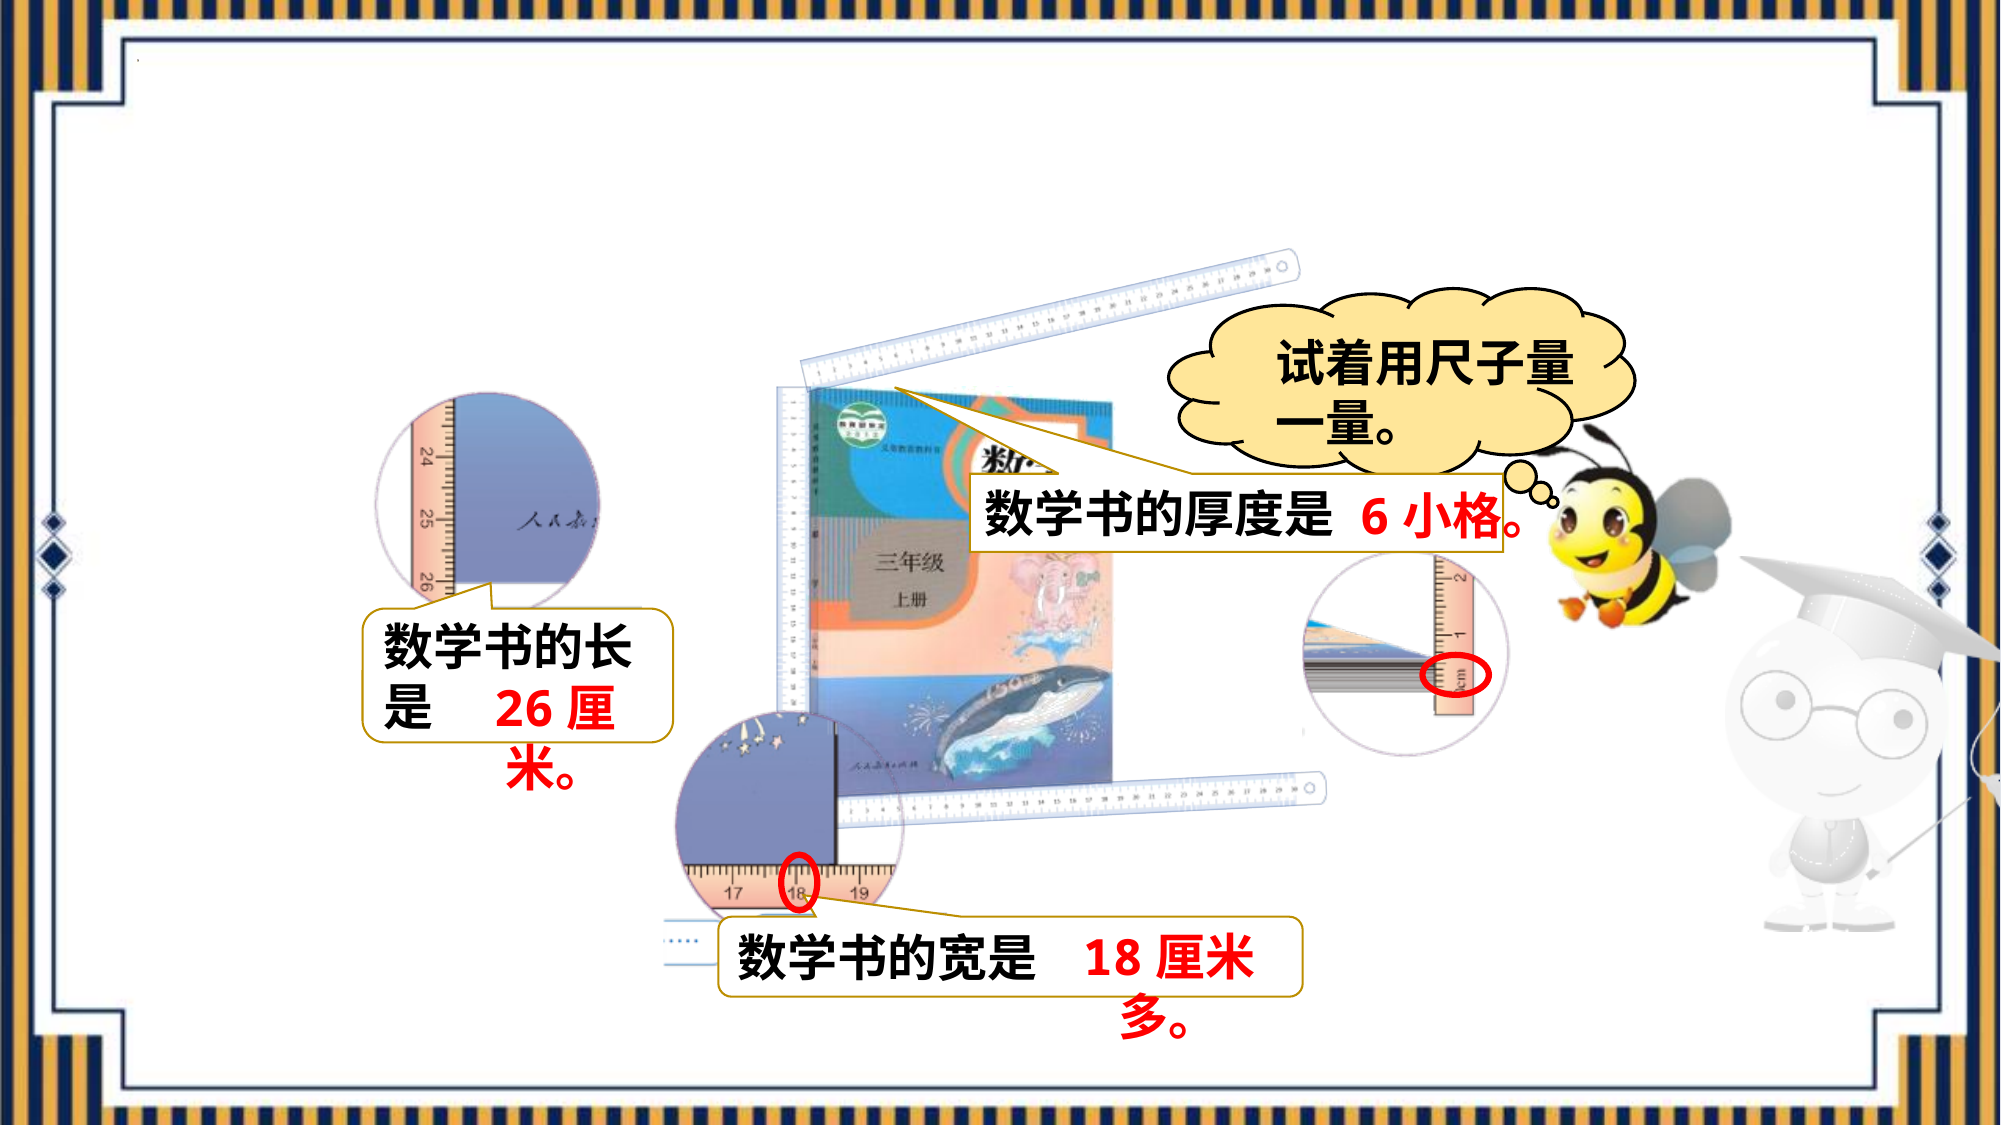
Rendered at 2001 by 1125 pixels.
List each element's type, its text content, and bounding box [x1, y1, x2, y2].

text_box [663, 689, 1303, 997]
picture [0, 0, 2001, 1125]
text_box 26厘米。 [457, 743, 654, 804]
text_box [1168, 287, 1635, 478]
text_box 18厘米多。 [1049, 997, 1289, 1053]
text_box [969, 473, 1534, 769]
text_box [343, 382, 674, 743]
